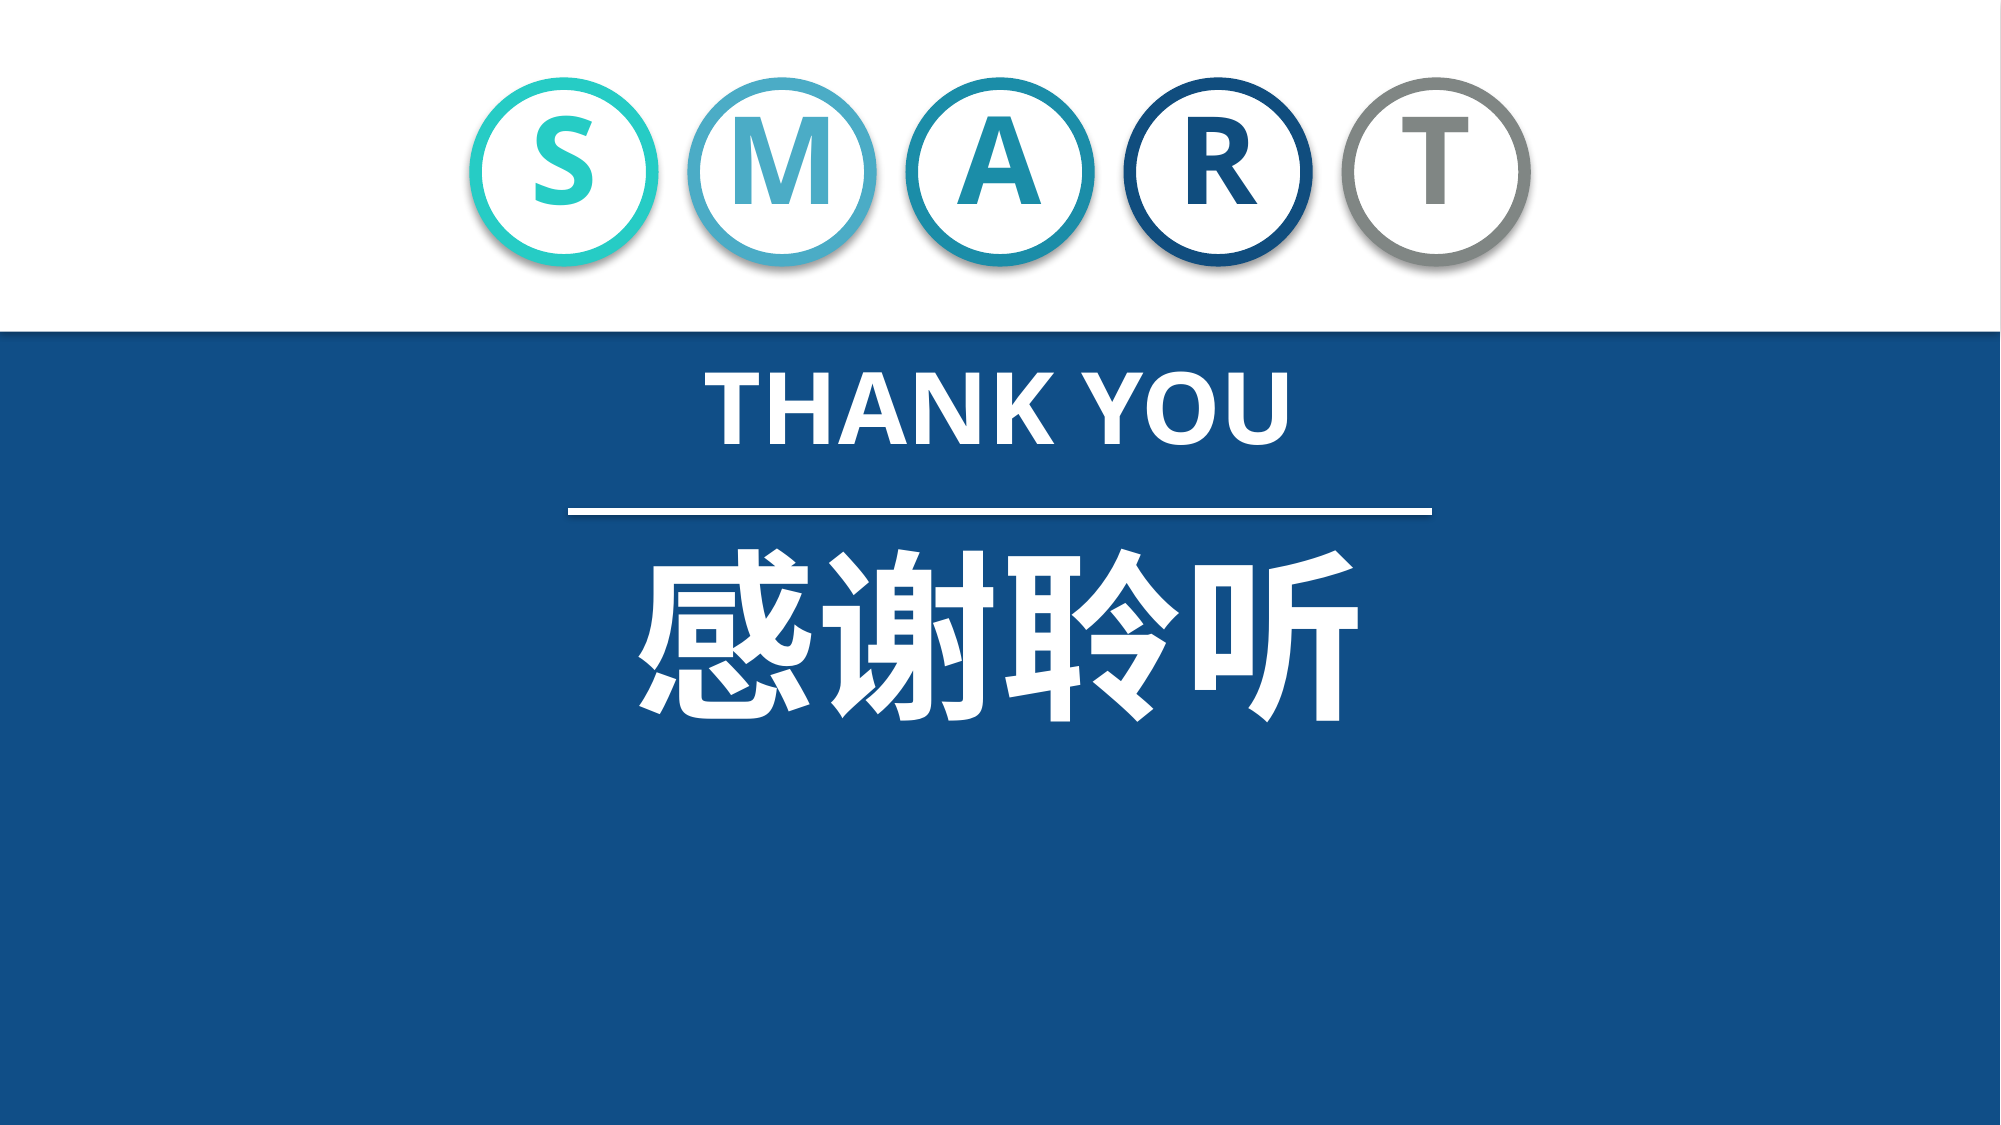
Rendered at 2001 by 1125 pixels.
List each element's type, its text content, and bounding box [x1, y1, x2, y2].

text_box THANK YOU [512, 350, 1488, 474]
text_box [693, 83, 871, 261]
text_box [911, 83, 1089, 261]
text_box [1129, 83, 1307, 261]
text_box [1347, 83, 1525, 261]
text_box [475, 83, 653, 261]
text_box [0, 0, 2001, 332]
text_box 感谢聆听 [512, 539, 1488, 753]
